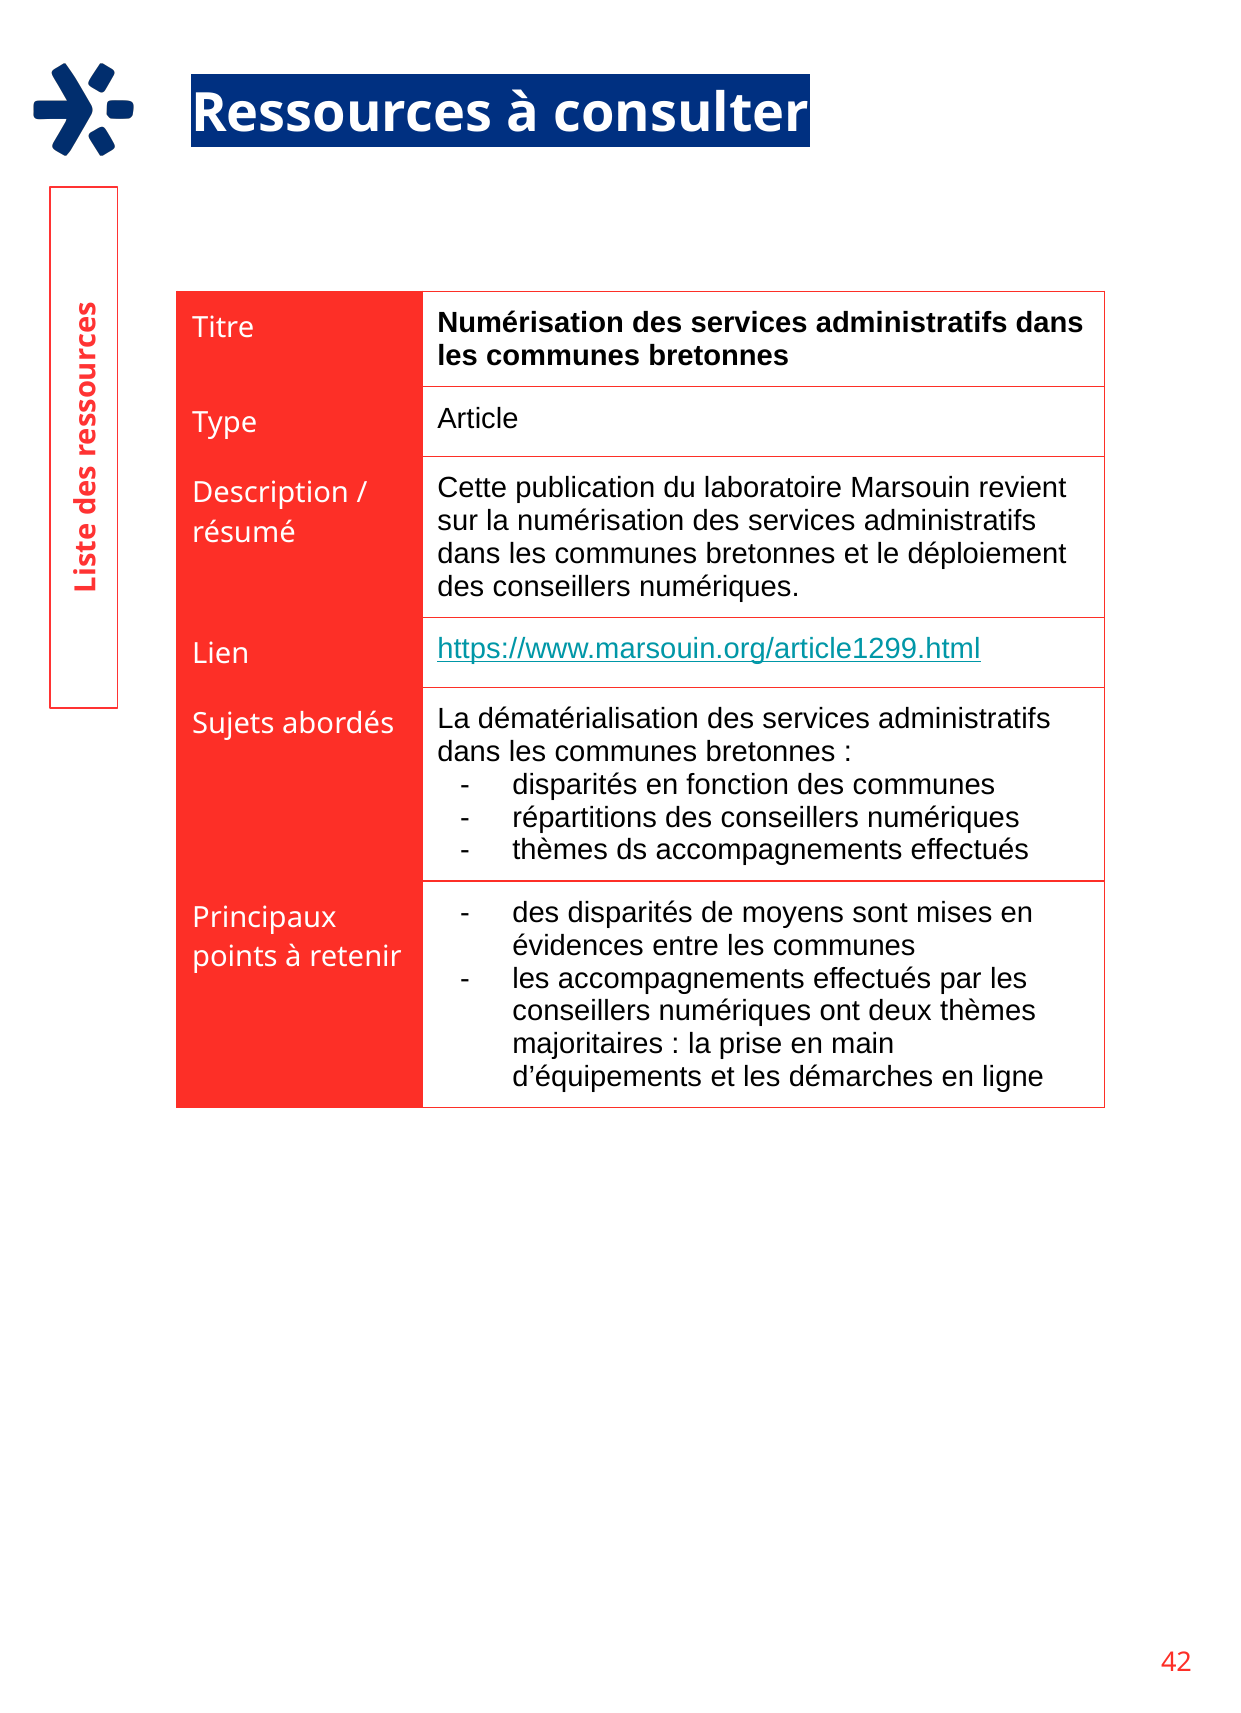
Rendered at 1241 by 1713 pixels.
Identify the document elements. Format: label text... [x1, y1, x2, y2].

table_cell Sujets abordés [178, 688, 422, 880]
table_header Titre [178, 292, 422, 386]
table_cell Type [178, 387, 422, 456]
table_cell Cette publication du laboratoire Marsouin revient sur la numérisation des services administratifs dans les communes bretonnes et le déploiement des conseillers numériques. [423, 457, 1104, 617]
text_box Ressources à consulter [185, 71, 1241, 148]
text_box Liste des ressources [49, 187, 118, 709]
slide_number ‹#› [1136, 1621, 1211, 1705]
table_cell https://www.marsouin.org/article1299.html [423, 618, 1104, 687]
table_cell des disparités de moyens sont mises en évidences entre les communes les accompagnements effectués par les conseillers numériques ont deux thèmes majoritaires : la prise en main d’équipements et les démarches en ligne [423, 882, 1104, 1107]
table_header Numérisation des services administratifs dans les communes bretonnes [423, 292, 1104, 386]
table_cell Principaux points à retenir [178, 882, 422, 1107]
table_cell Description / résumé [178, 457, 422, 617]
picture [32, 61, 135, 157]
table_cell Article [423, 387, 1104, 456]
table_cell Lien [178, 618, 422, 687]
table_cell La dématérialisation des services administratifs dans les communes bretonnes : disparités en fonction des communes répartitions des conseillers numériques thèmes ds accompagnements effectués [423, 688, 1104, 880]
